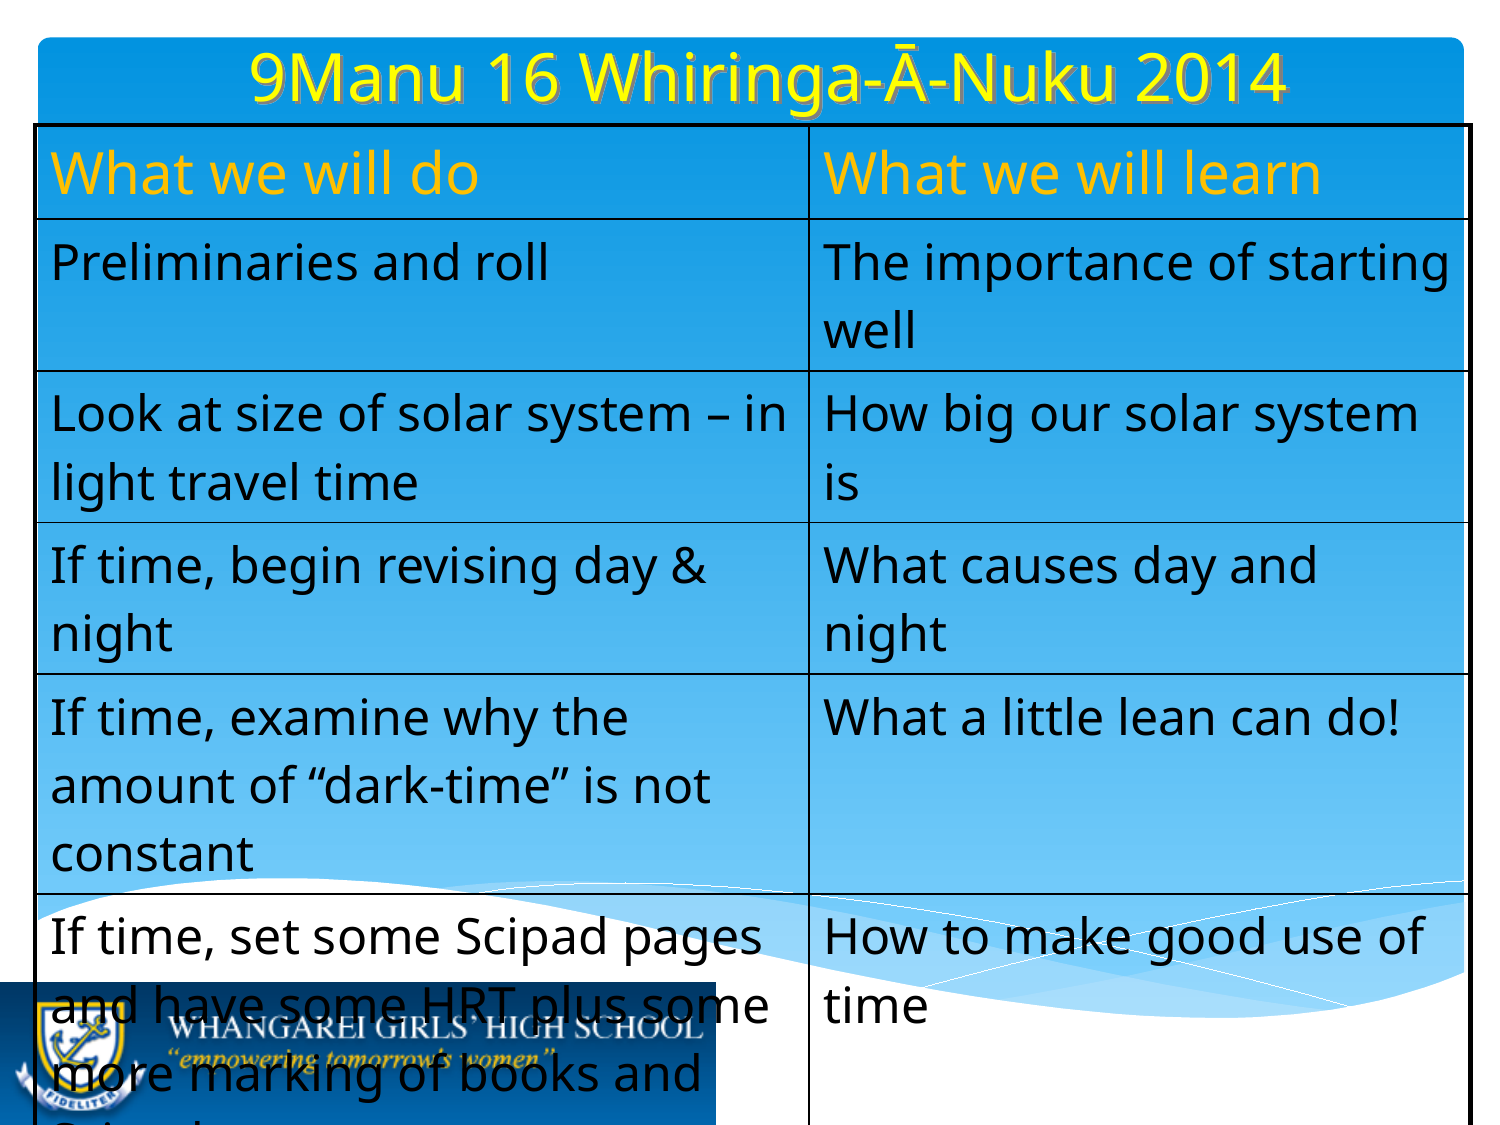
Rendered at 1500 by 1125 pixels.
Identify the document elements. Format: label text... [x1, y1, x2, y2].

text_box 9Manu 16 Whiringa-Ā-Nuku 2014 [162, 24, 1375, 123]
table_cell What causes day and night [810, 523, 1468, 673]
table_cell Look at size of solar system – in light travel time [37, 372, 808, 522]
table_cell How to make good use of time [810, 895, 1468, 1125]
table_header What we will learn [810, 127, 1468, 218]
table_cell How big our solar system is [810, 372, 1468, 522]
table_cell If time, examine why the amount of “dark-time” is not constant [37, 675, 808, 893]
picture [0, 982, 716, 1125]
table_header What we will do [37, 127, 808, 218]
table_cell What a little lean can do! [810, 675, 1468, 893]
table_cell If time, begin revising day & night [37, 523, 808, 673]
table_cell The importance of starting well [810, 220, 1468, 370]
table_cell If time, set some Scipad pages and have some HRT plus some more marking of books and Scipads [37, 895, 808, 1125]
table_cell Preliminaries and roll [37, 220, 808, 370]
